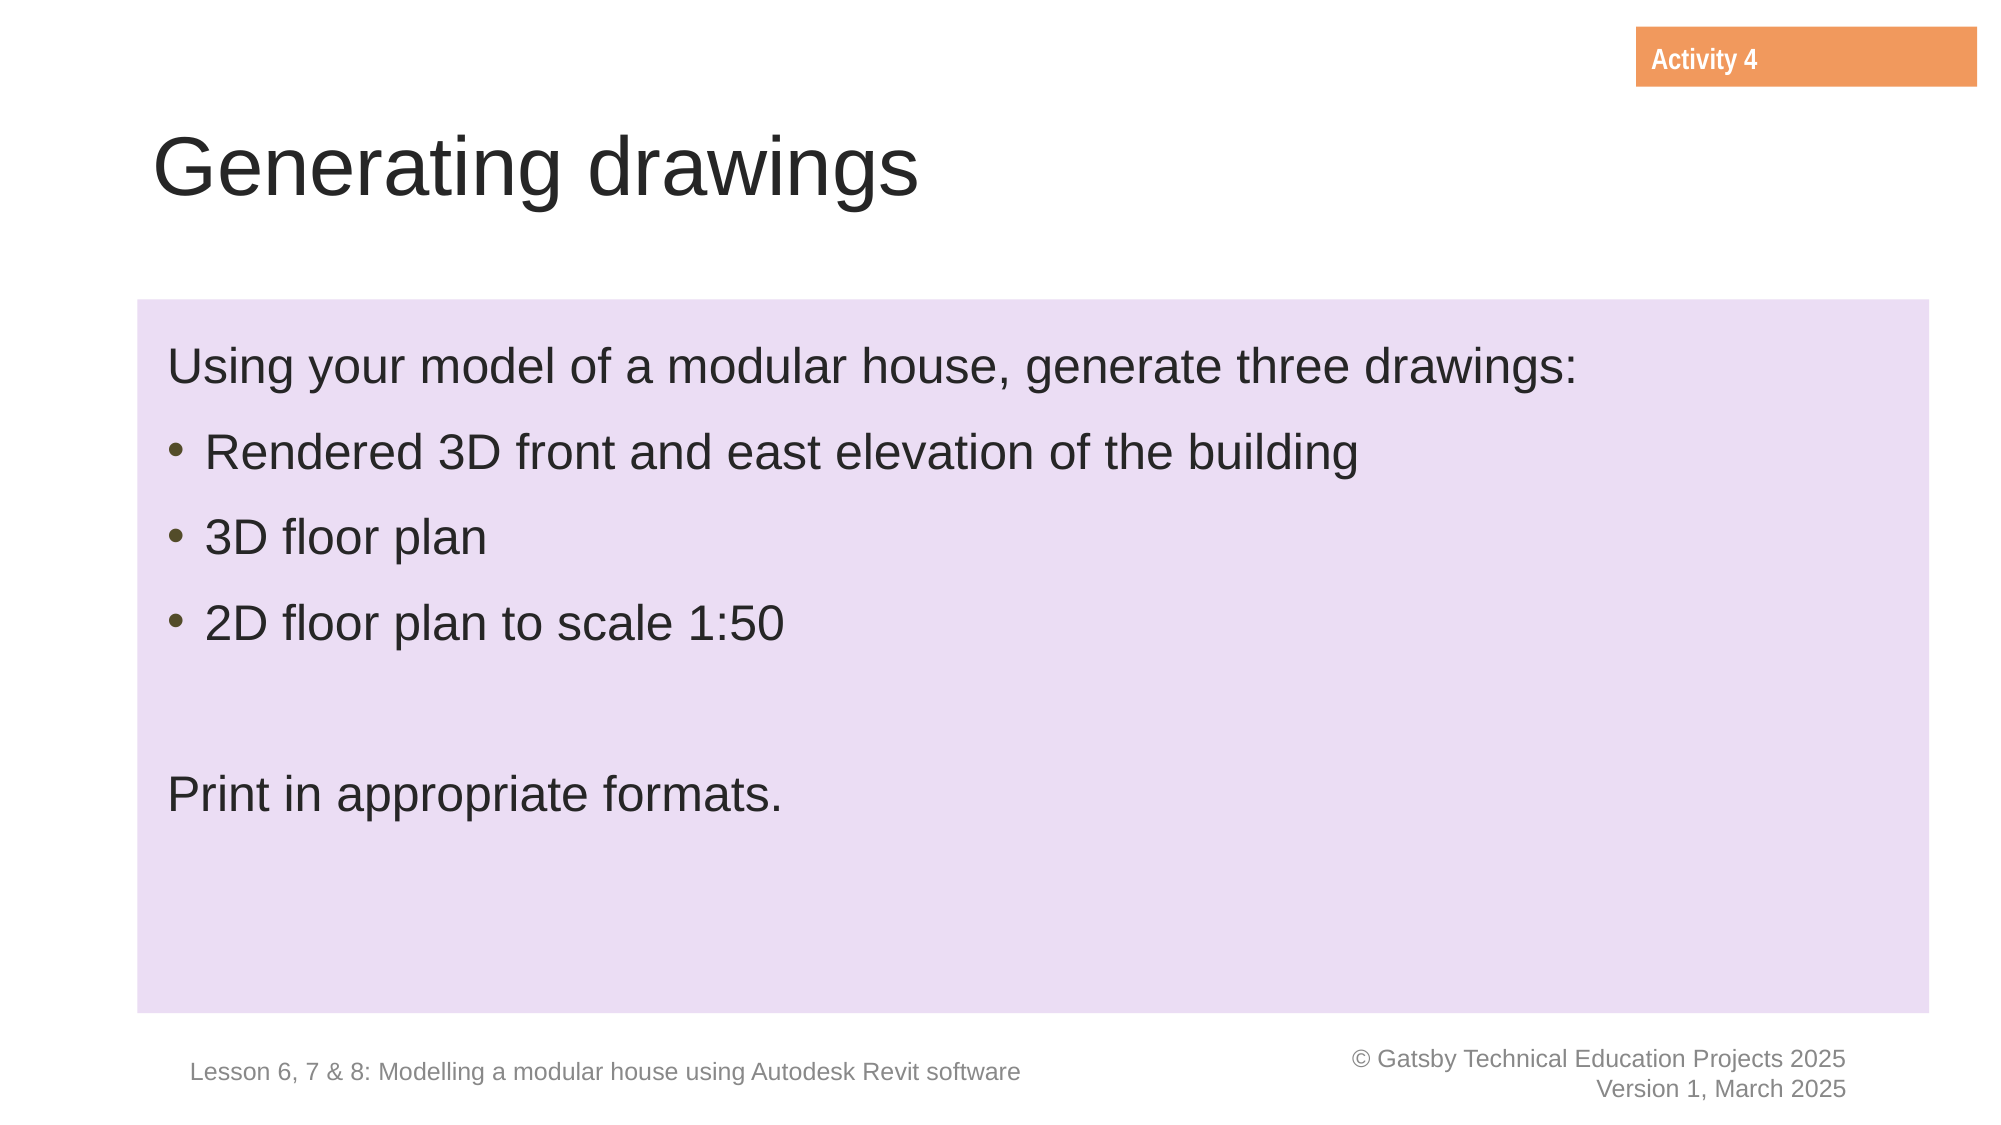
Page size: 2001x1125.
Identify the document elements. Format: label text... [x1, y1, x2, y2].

title Generating drawings [137, 59, 1863, 278]
list Lesson 6, 7 & 8: Modelling a modular house using Autodesk Revit software [137, 1042, 1075, 1096]
list Activity 4 [1636, 26, 1978, 87]
list Using your model of a modular house, generate three drawings: Rendered 3D front and east elevation of the building 3D floor plan 2D floor plan to scale 1:50 Print in appropriate formats. [137, 299, 1930, 1014]
